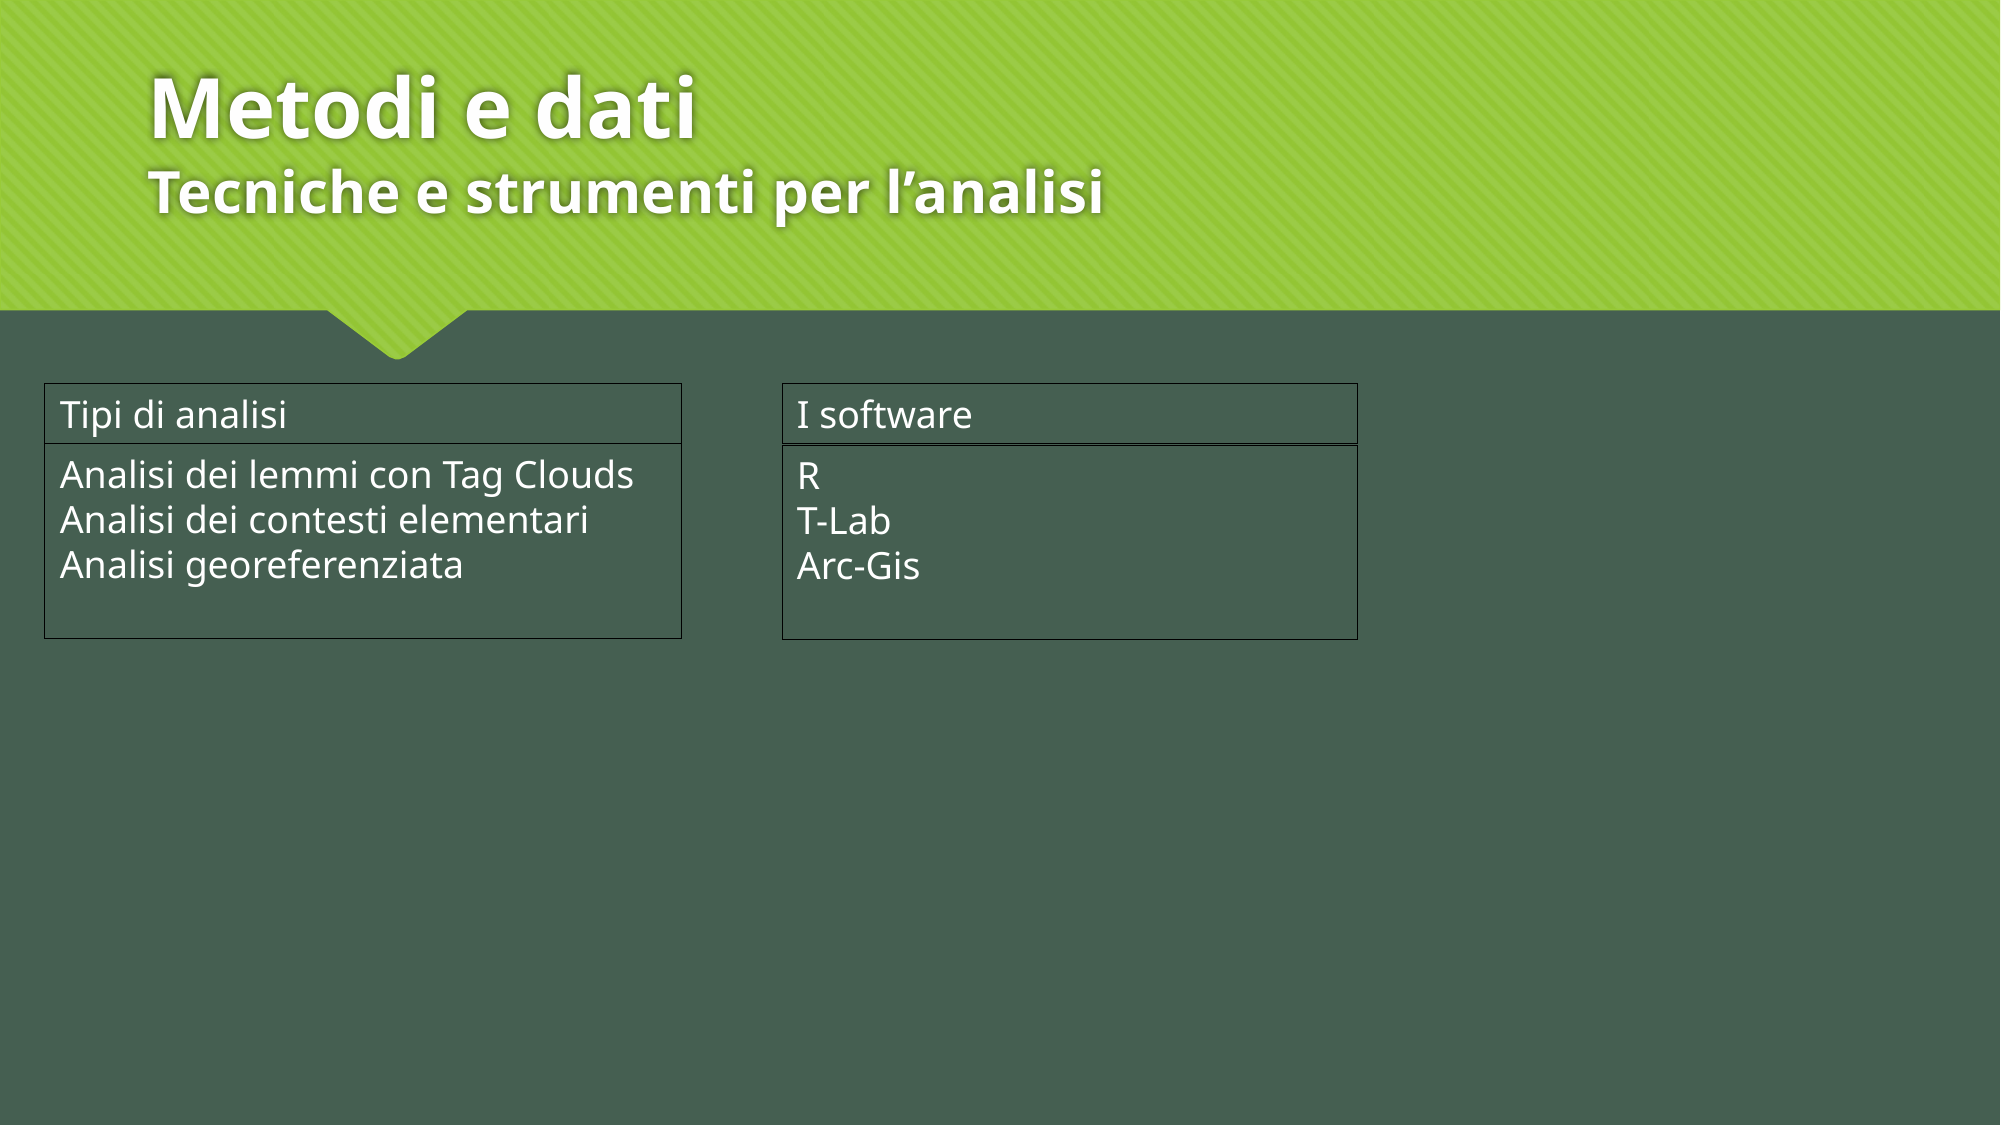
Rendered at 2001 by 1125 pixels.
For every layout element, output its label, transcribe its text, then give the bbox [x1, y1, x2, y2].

text_box R T-Lab Arc-Gis [782, 445, 1358, 640]
text_box I software [782, 383, 1358, 444]
text_box Analisi dei lemmi con Tag Clouds Analisi dei contesti elementari Analisi georeferenziata [44, 444, 682, 639]
text_box Tipi di analisi [44, 383, 682, 444]
title Metodi e dati Tecniche e strumenti per l’analisi [132, 73, 1868, 233]
